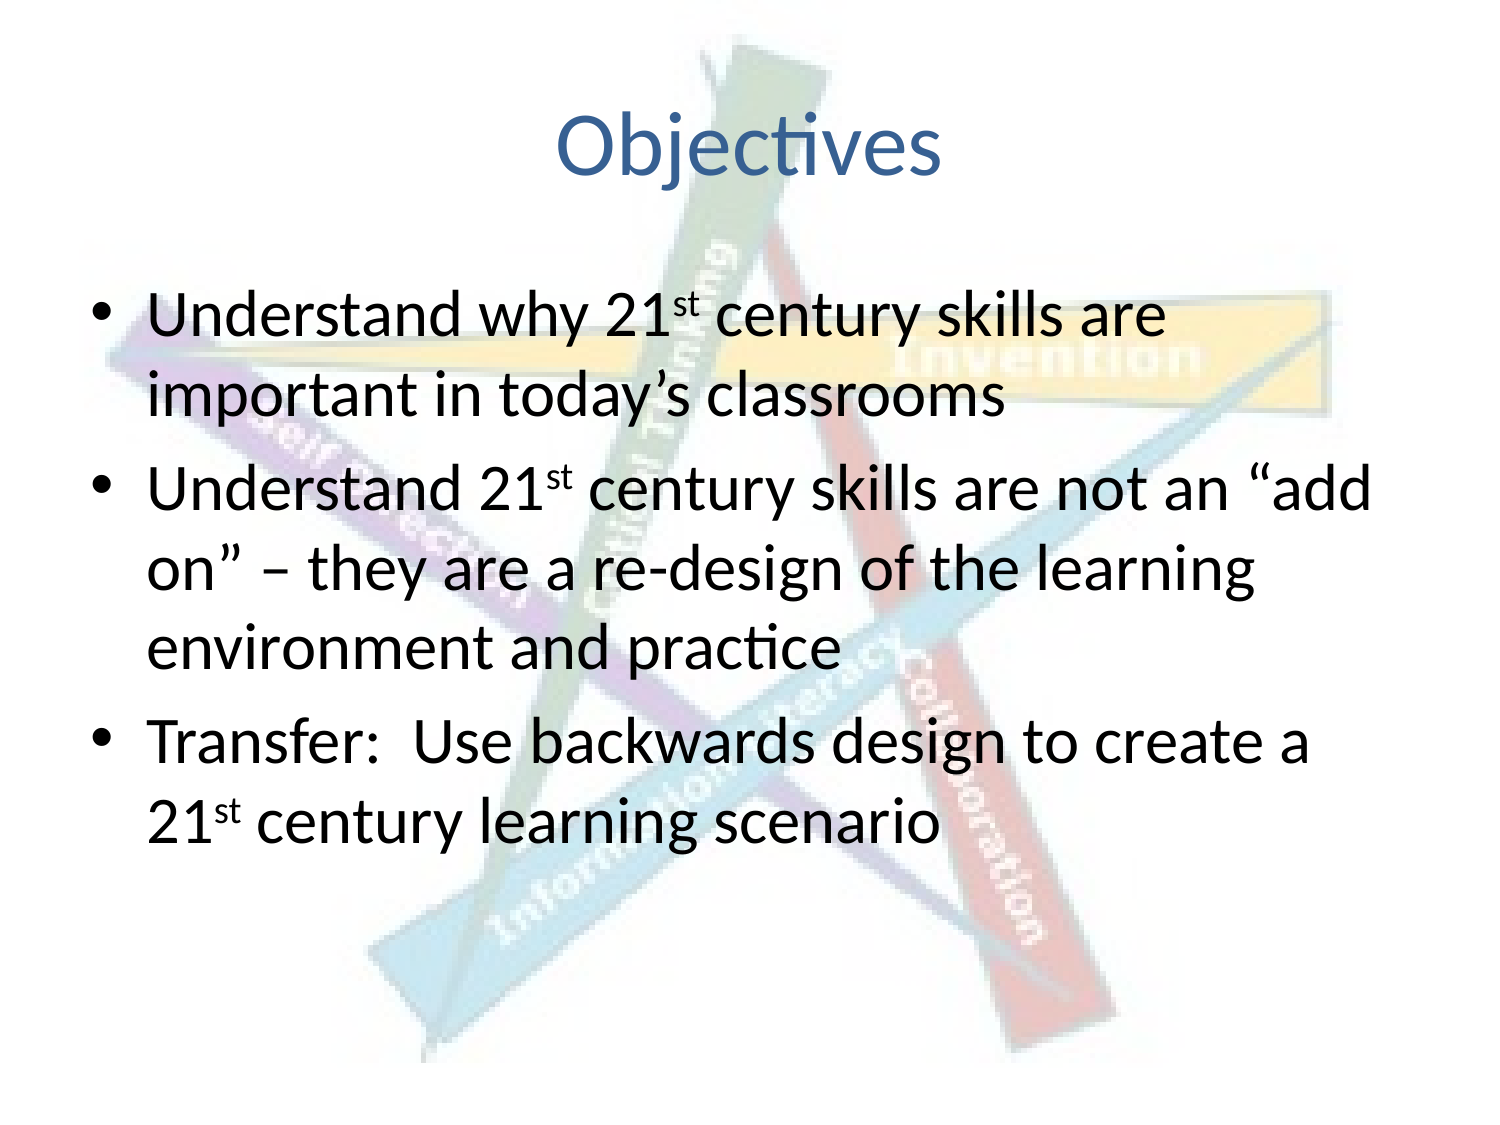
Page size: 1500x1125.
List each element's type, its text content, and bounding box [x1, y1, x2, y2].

title Objectives [75, 45, 1425, 233]
list Understand why 21st century skills are important in today’s classrooms Understand 21st century skills are not an “add on” – they are a re-design of the learning environment and practice Transfer: Use backwards design to create a 21st century learning scenario [75, 262, 1425, 1005]
